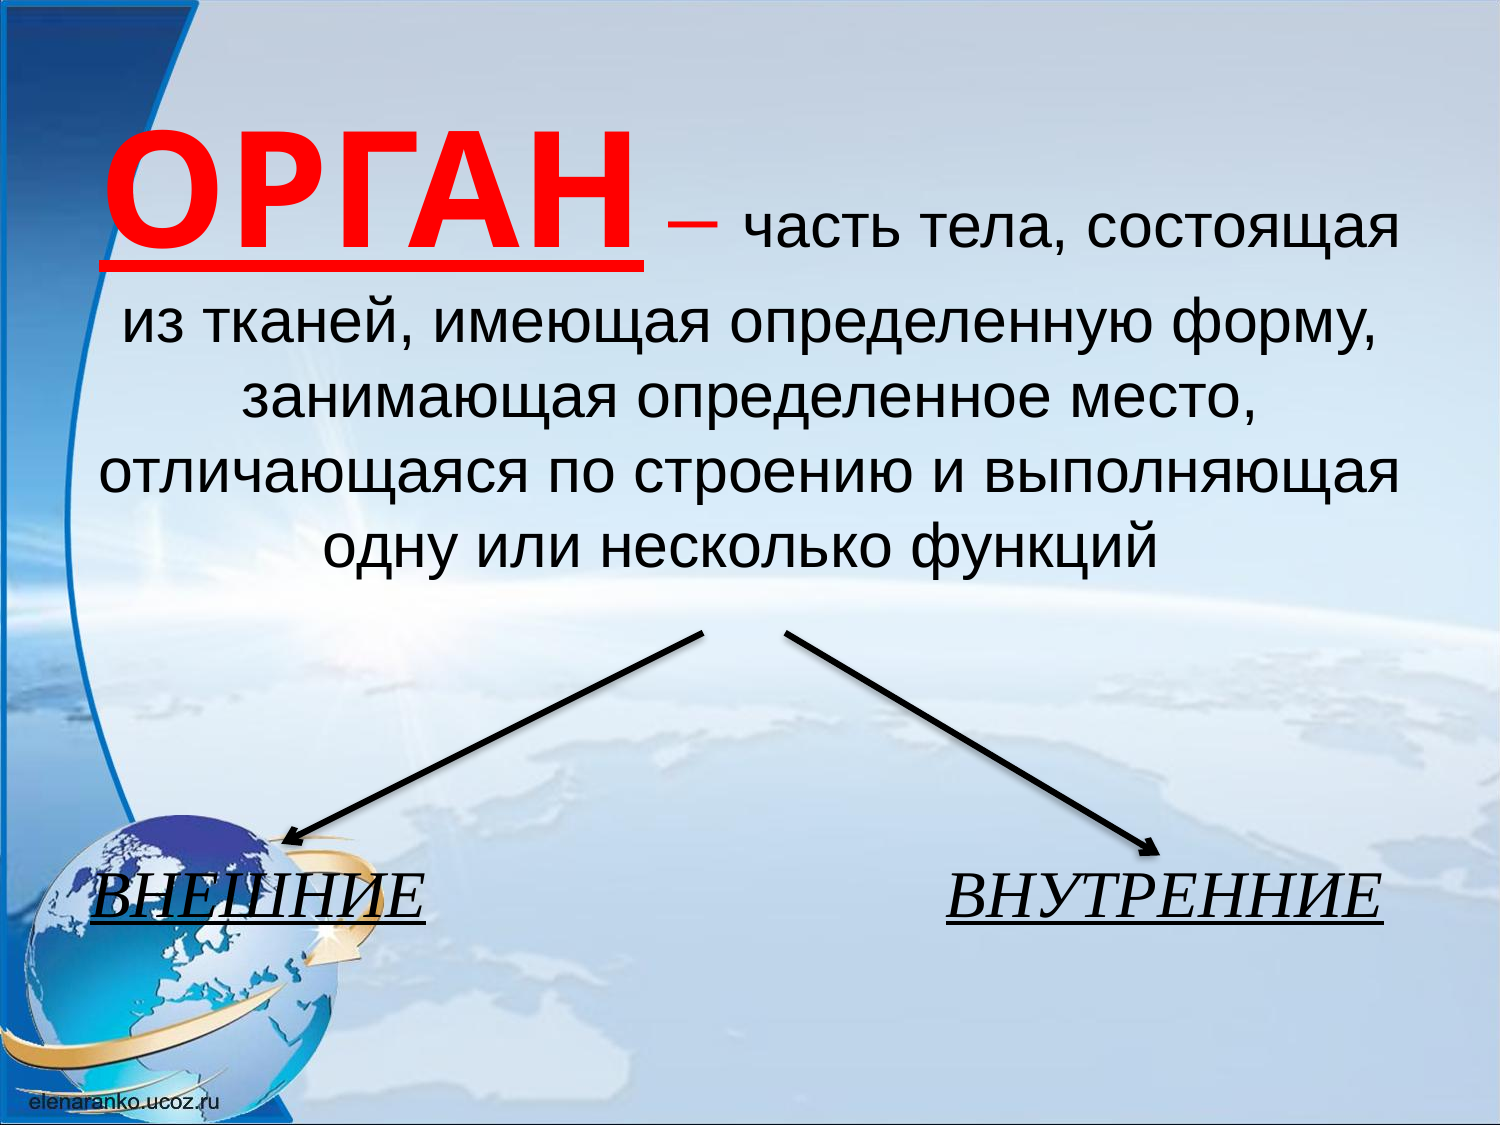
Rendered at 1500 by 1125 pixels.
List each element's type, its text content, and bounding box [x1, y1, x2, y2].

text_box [784, 632, 1161, 856]
title ОРГАН – часть тела, состоящая из тканей, имеющая определенную форму, занимающая определенное место, отличающаяся по строению и выполняющая одну или несколько функций [75, 45, 1425, 622]
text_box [280, 632, 704, 844]
list ВНЕШНИЕ ВНУТРЕННИЕ [75, 656, 1425, 1005]
picture [0, 0, 1500, 1125]
